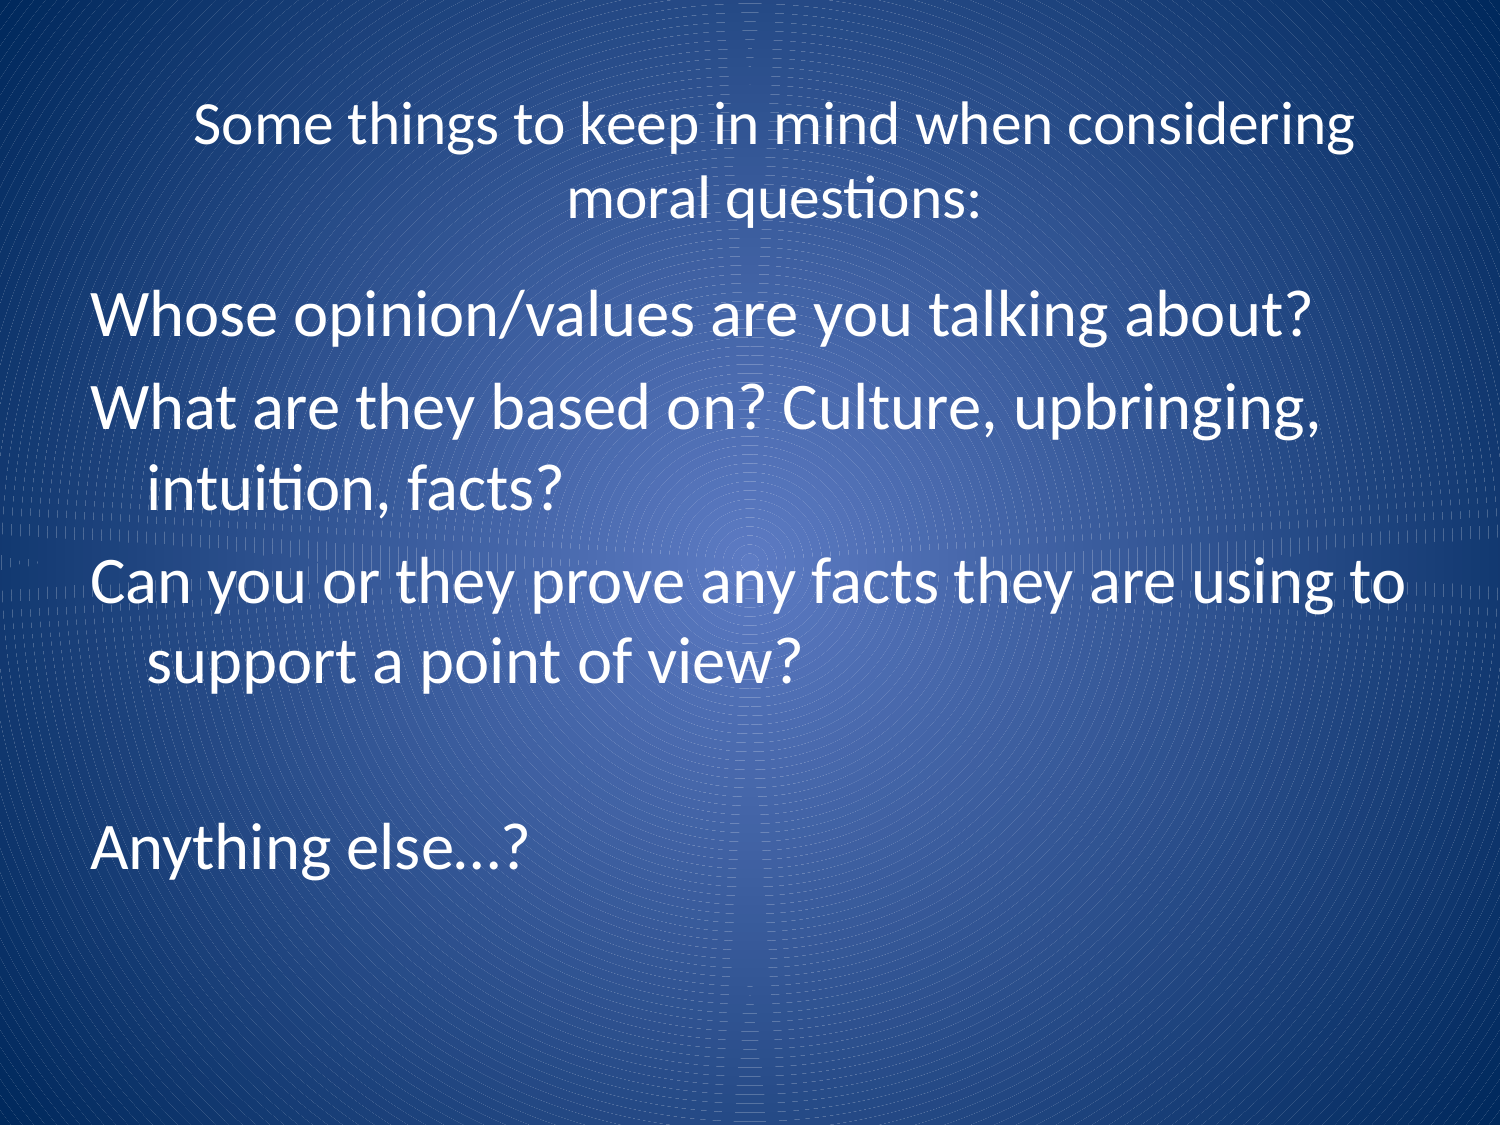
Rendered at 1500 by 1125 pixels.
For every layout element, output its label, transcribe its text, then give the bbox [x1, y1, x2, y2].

list Whose opinion/values are you talking about? What are they based on? Culture, upbringing, intuition, facts? Can you or they prove any facts they are using to support a point of view? Anything else…? [75, 262, 1425, 1005]
title Some things to keep in mind when considering moral questions: [99, 75, 1450, 313]
